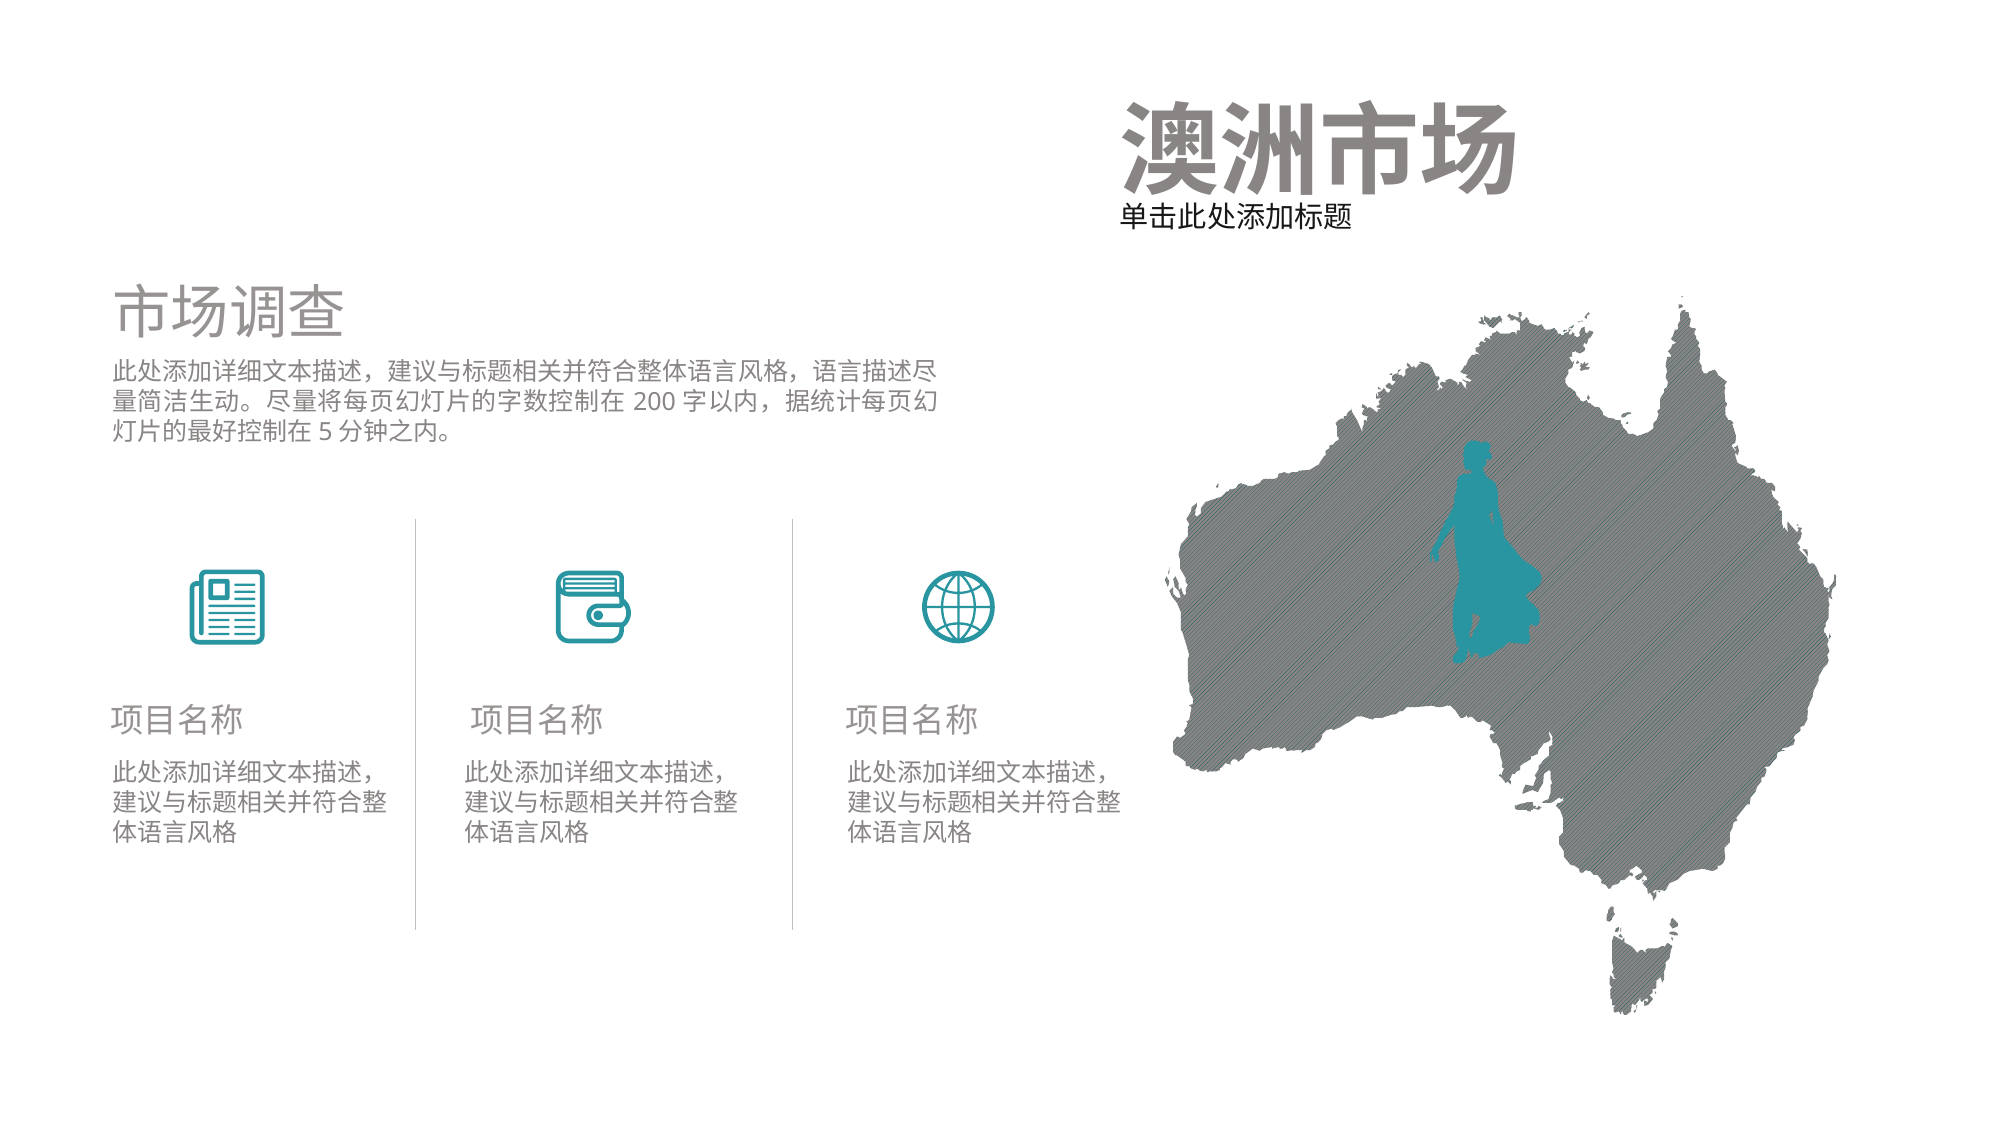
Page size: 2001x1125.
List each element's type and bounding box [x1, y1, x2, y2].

text_box [1164, 296, 1837, 1016]
text_box [1104, 84, 1581, 242]
text_box [95, 569, 412, 856]
text_box [449, 570, 764, 856]
text_box [97, 272, 954, 454]
text_box [830, 570, 1147, 856]
text_box [415, 518, 793, 930]
